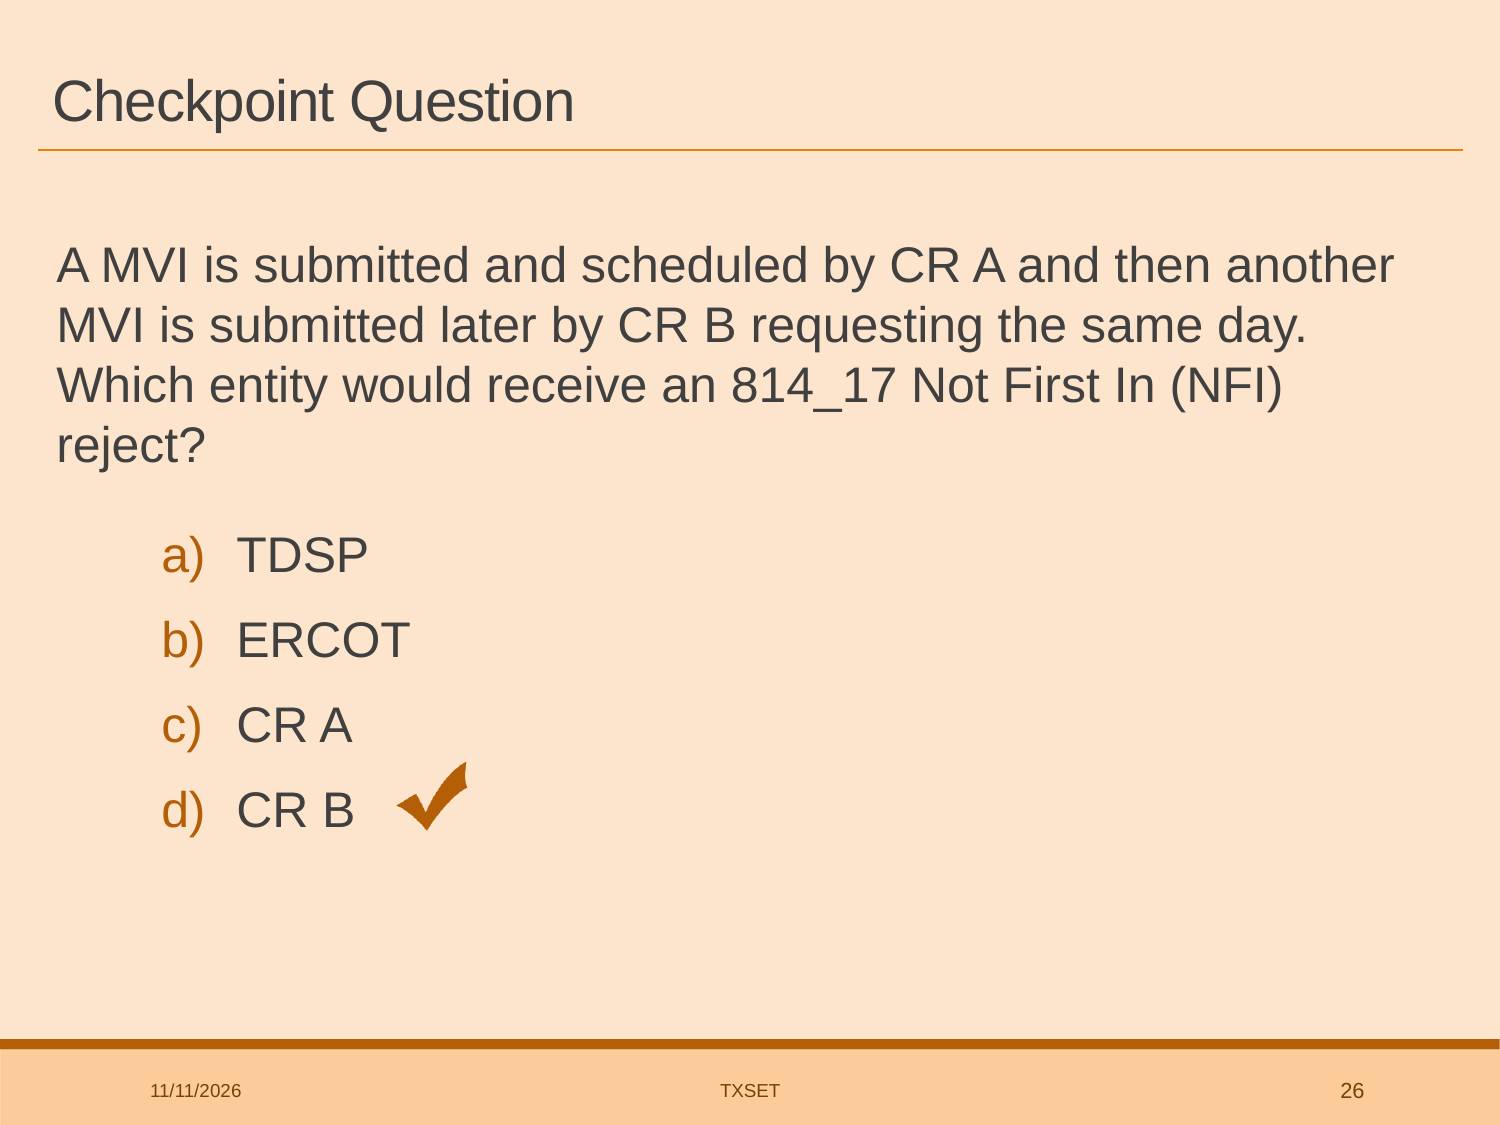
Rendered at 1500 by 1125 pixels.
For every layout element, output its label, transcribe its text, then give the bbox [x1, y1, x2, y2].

text_box A MVI is submitted and scheduled by CR A and then another MVI is submitted later by CR B requesting the same day. Which entity would receive an 814_17 Not First In (NFI) reject? TDSP ERCOT CR A CR B [56, 224, 1446, 1002]
footer TxSET [453, 1059, 1047, 1120]
title Checkpoint Question [37, 37, 1275, 141]
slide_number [135, 1059, 440, 1120]
slide_number 26 [1218, 1059, 1380, 1120]
picture [394, 759, 468, 833]
